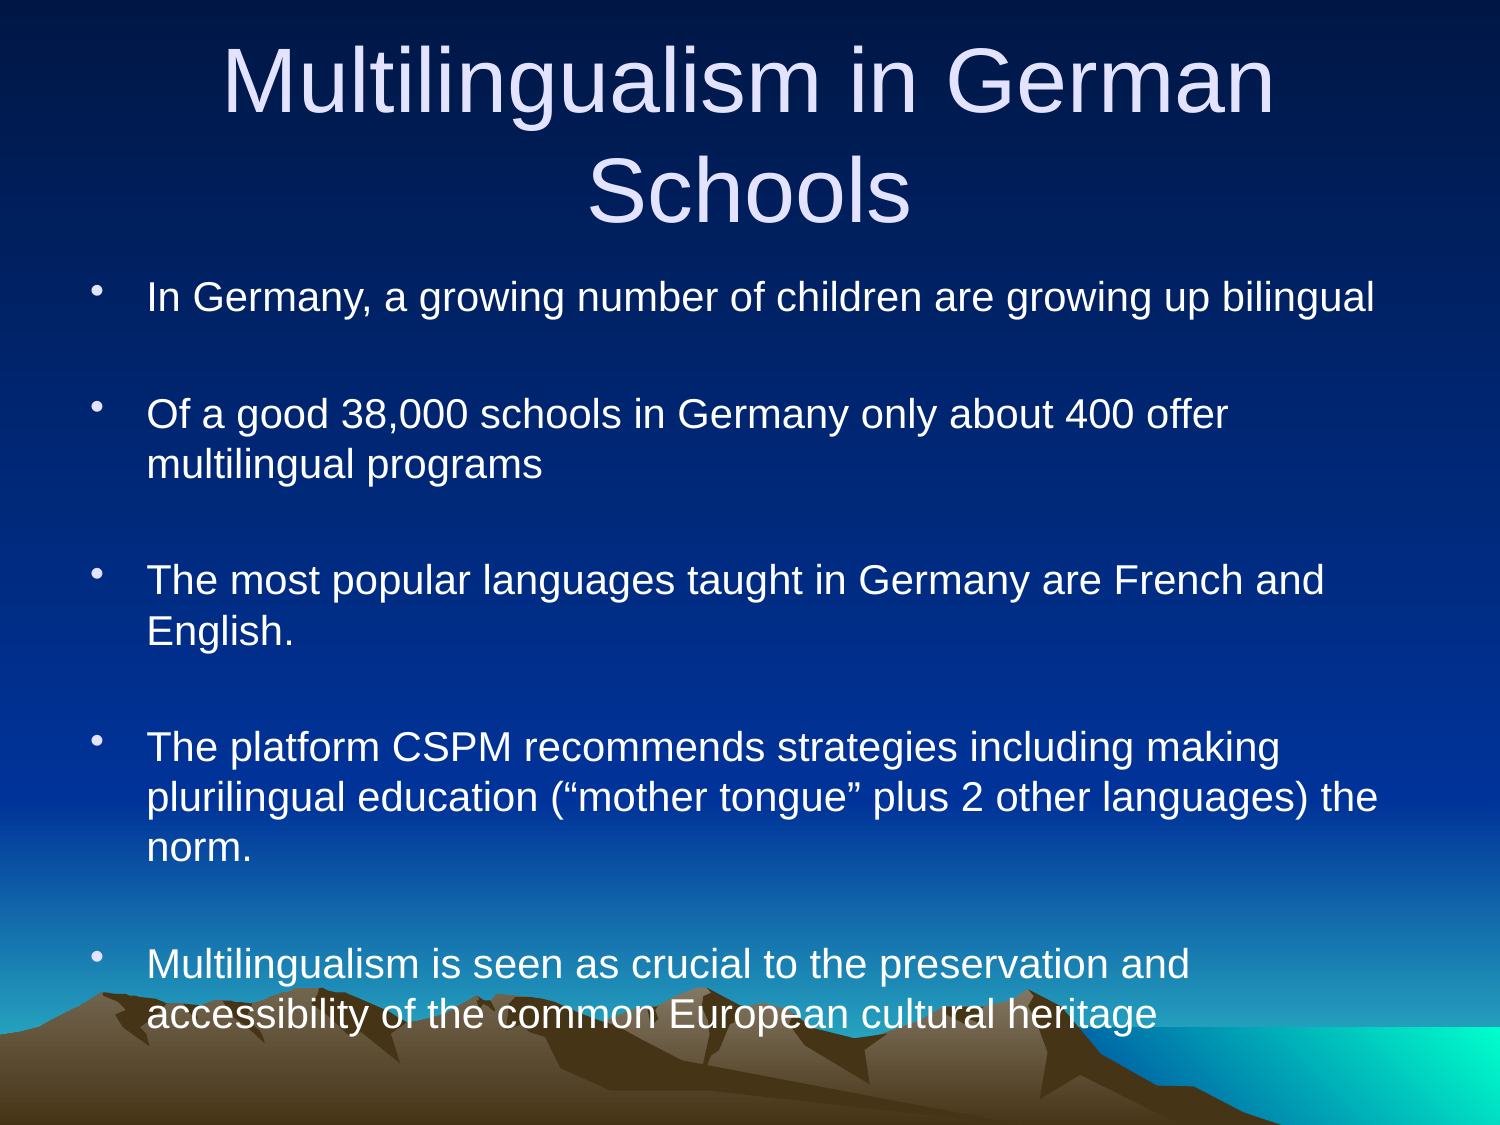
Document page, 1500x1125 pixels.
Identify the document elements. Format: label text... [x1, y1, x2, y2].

picture [1115, 1027, 1131, 1036]
title Multilingualism in German Schools [74, 37, 1426, 226]
list In Germany, a growing number of children are growing up bilingual Of a good 38,000 schools in Germany only about 400 offer multilingual programs The most popular languages taught in Germany are French and English. The platform CSPM recommends strategies including making plurilingual education (“mother tongue” plus 2 other languages) the norm. Multilingualism is seen as crucial to the preservation and accessibility of the common European cultural heritage [74, 262, 1426, 1001]
